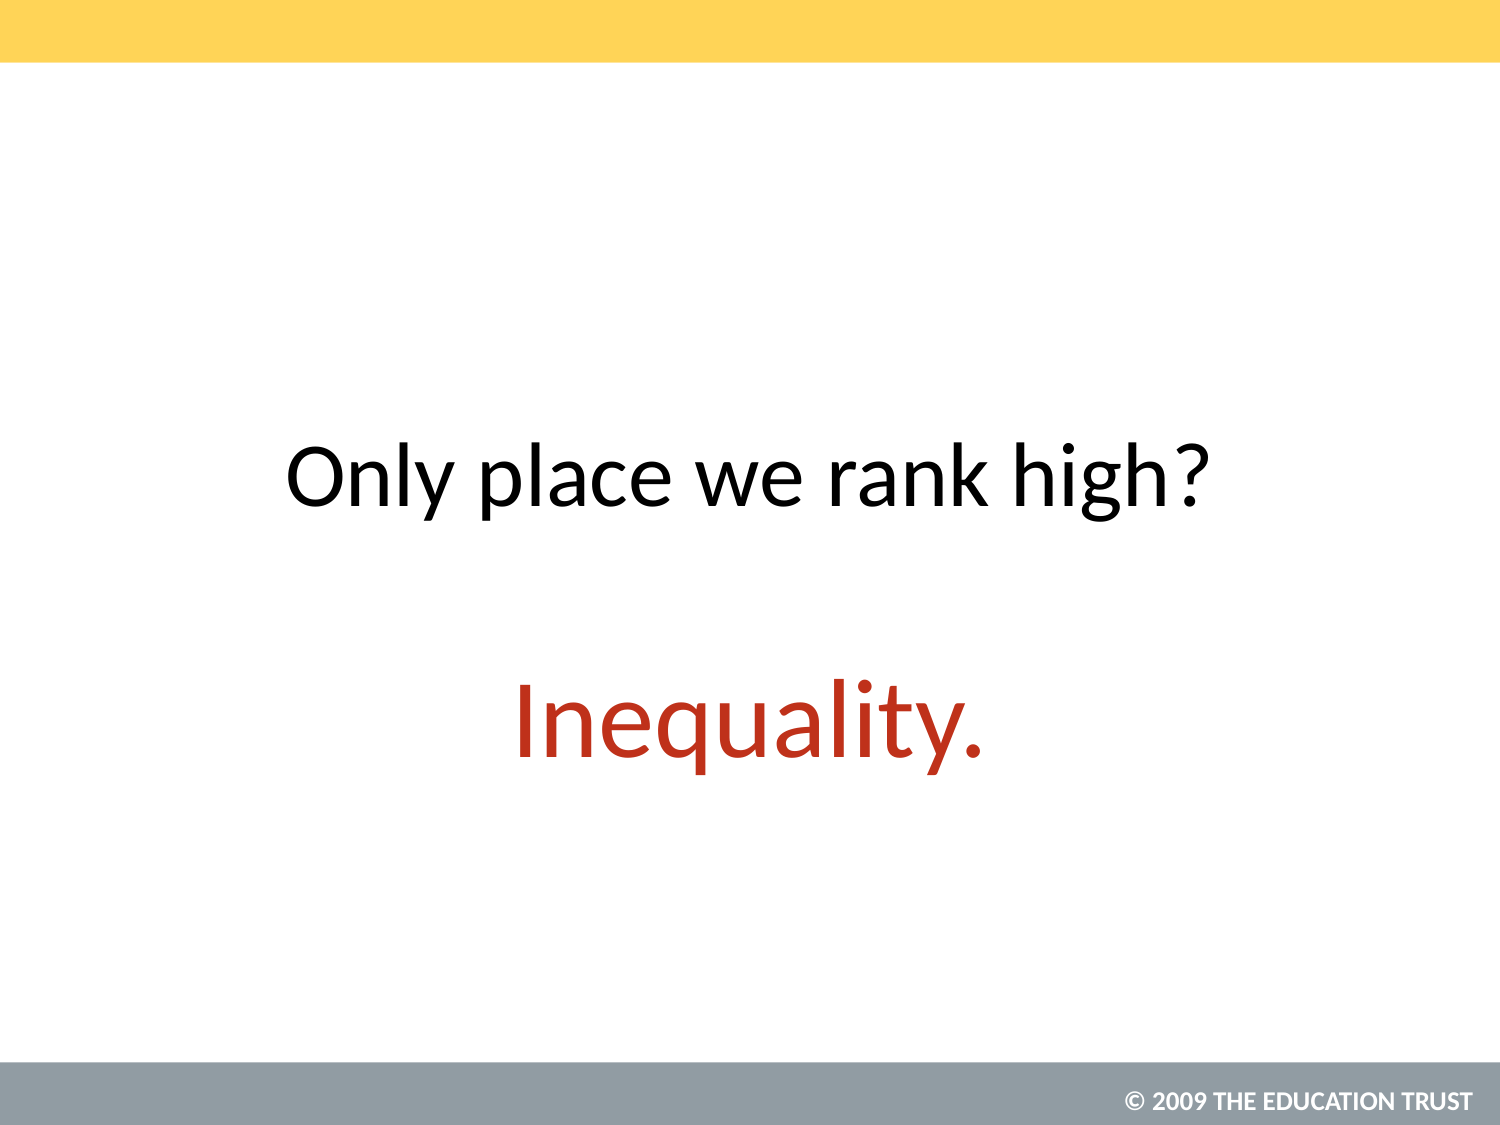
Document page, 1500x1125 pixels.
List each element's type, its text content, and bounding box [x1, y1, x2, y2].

subtitle Inequality. [224, 637, 1276, 926]
title Only place we rank high? [112, 349, 1388, 591]
